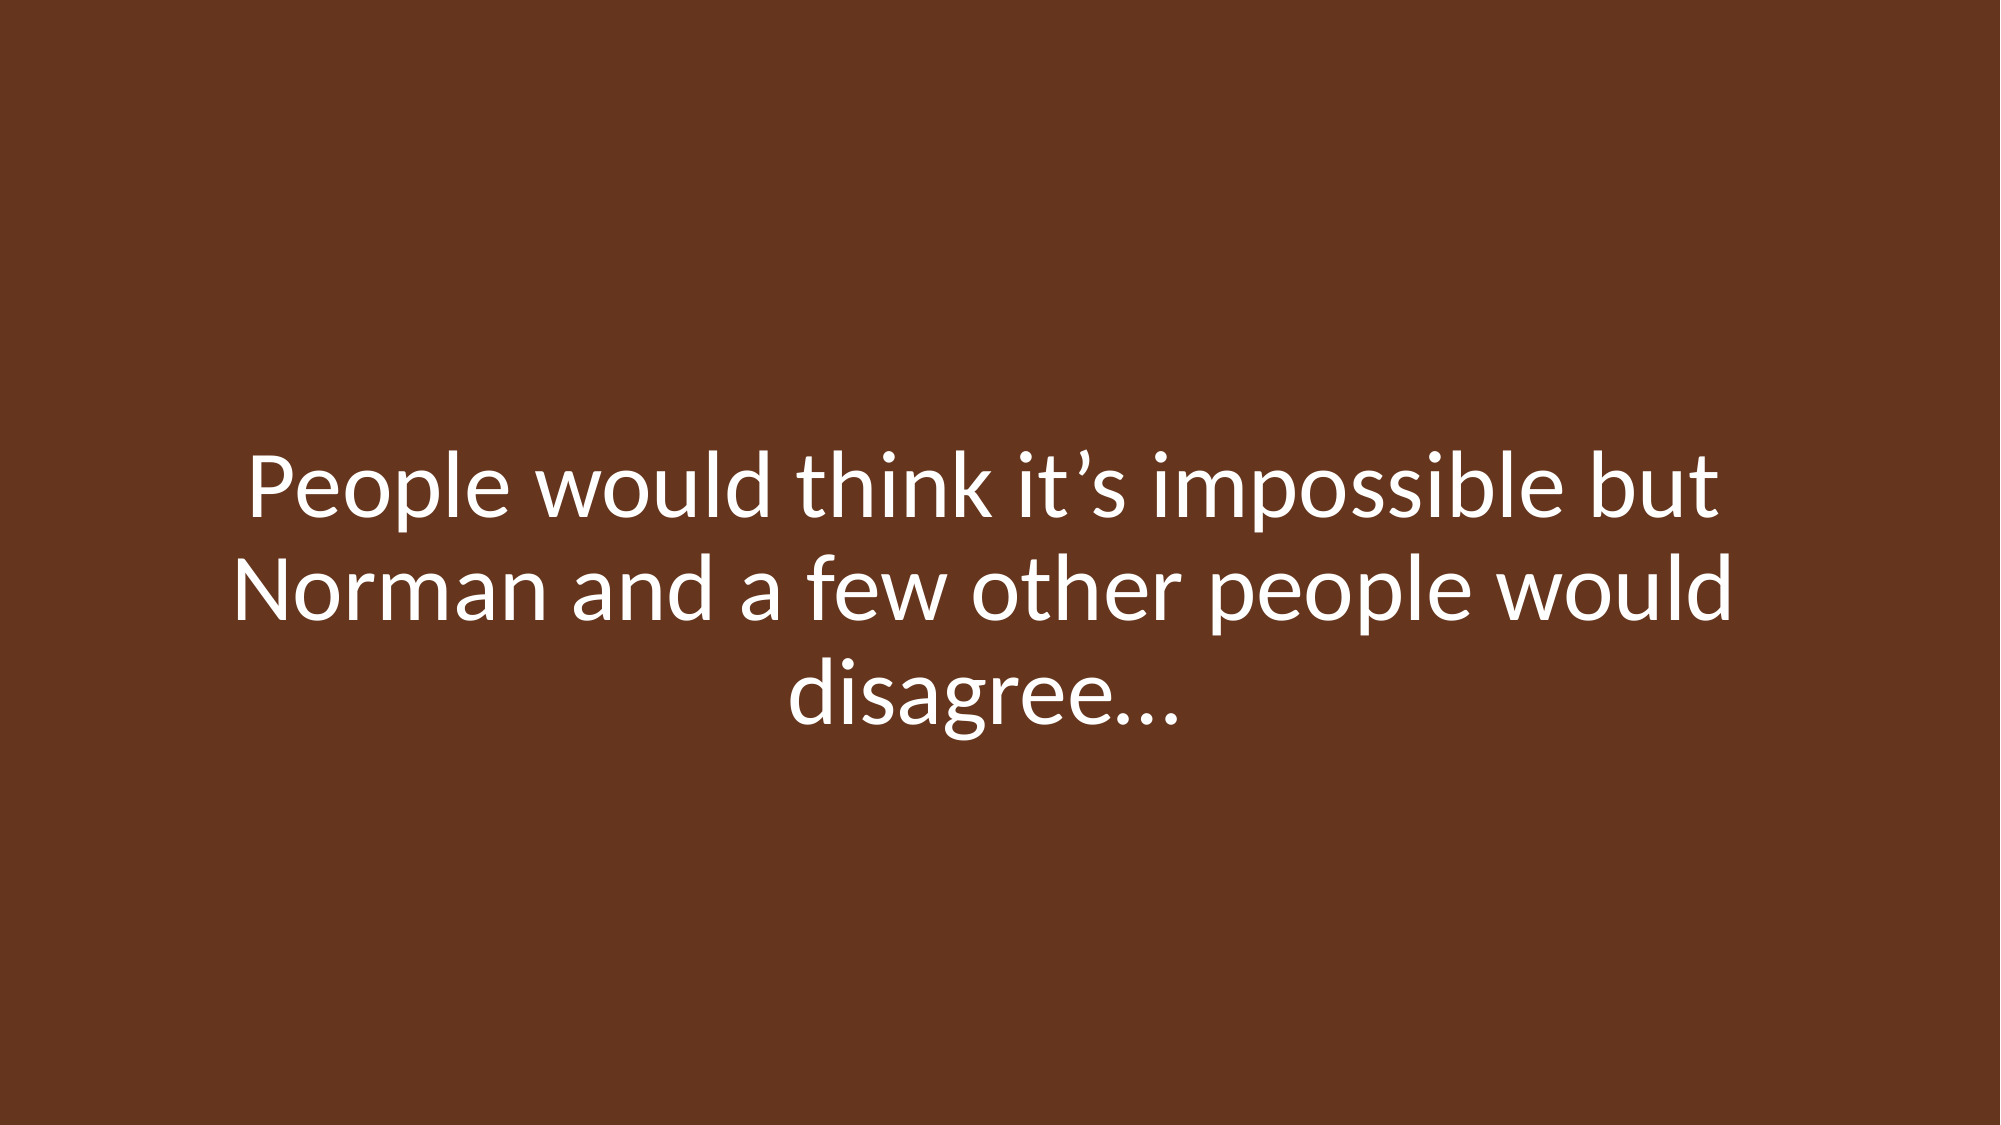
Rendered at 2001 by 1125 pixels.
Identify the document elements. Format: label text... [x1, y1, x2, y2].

list People would think it’s impossible but Norman and a few other people would disagree… [121, 427, 1847, 871]
